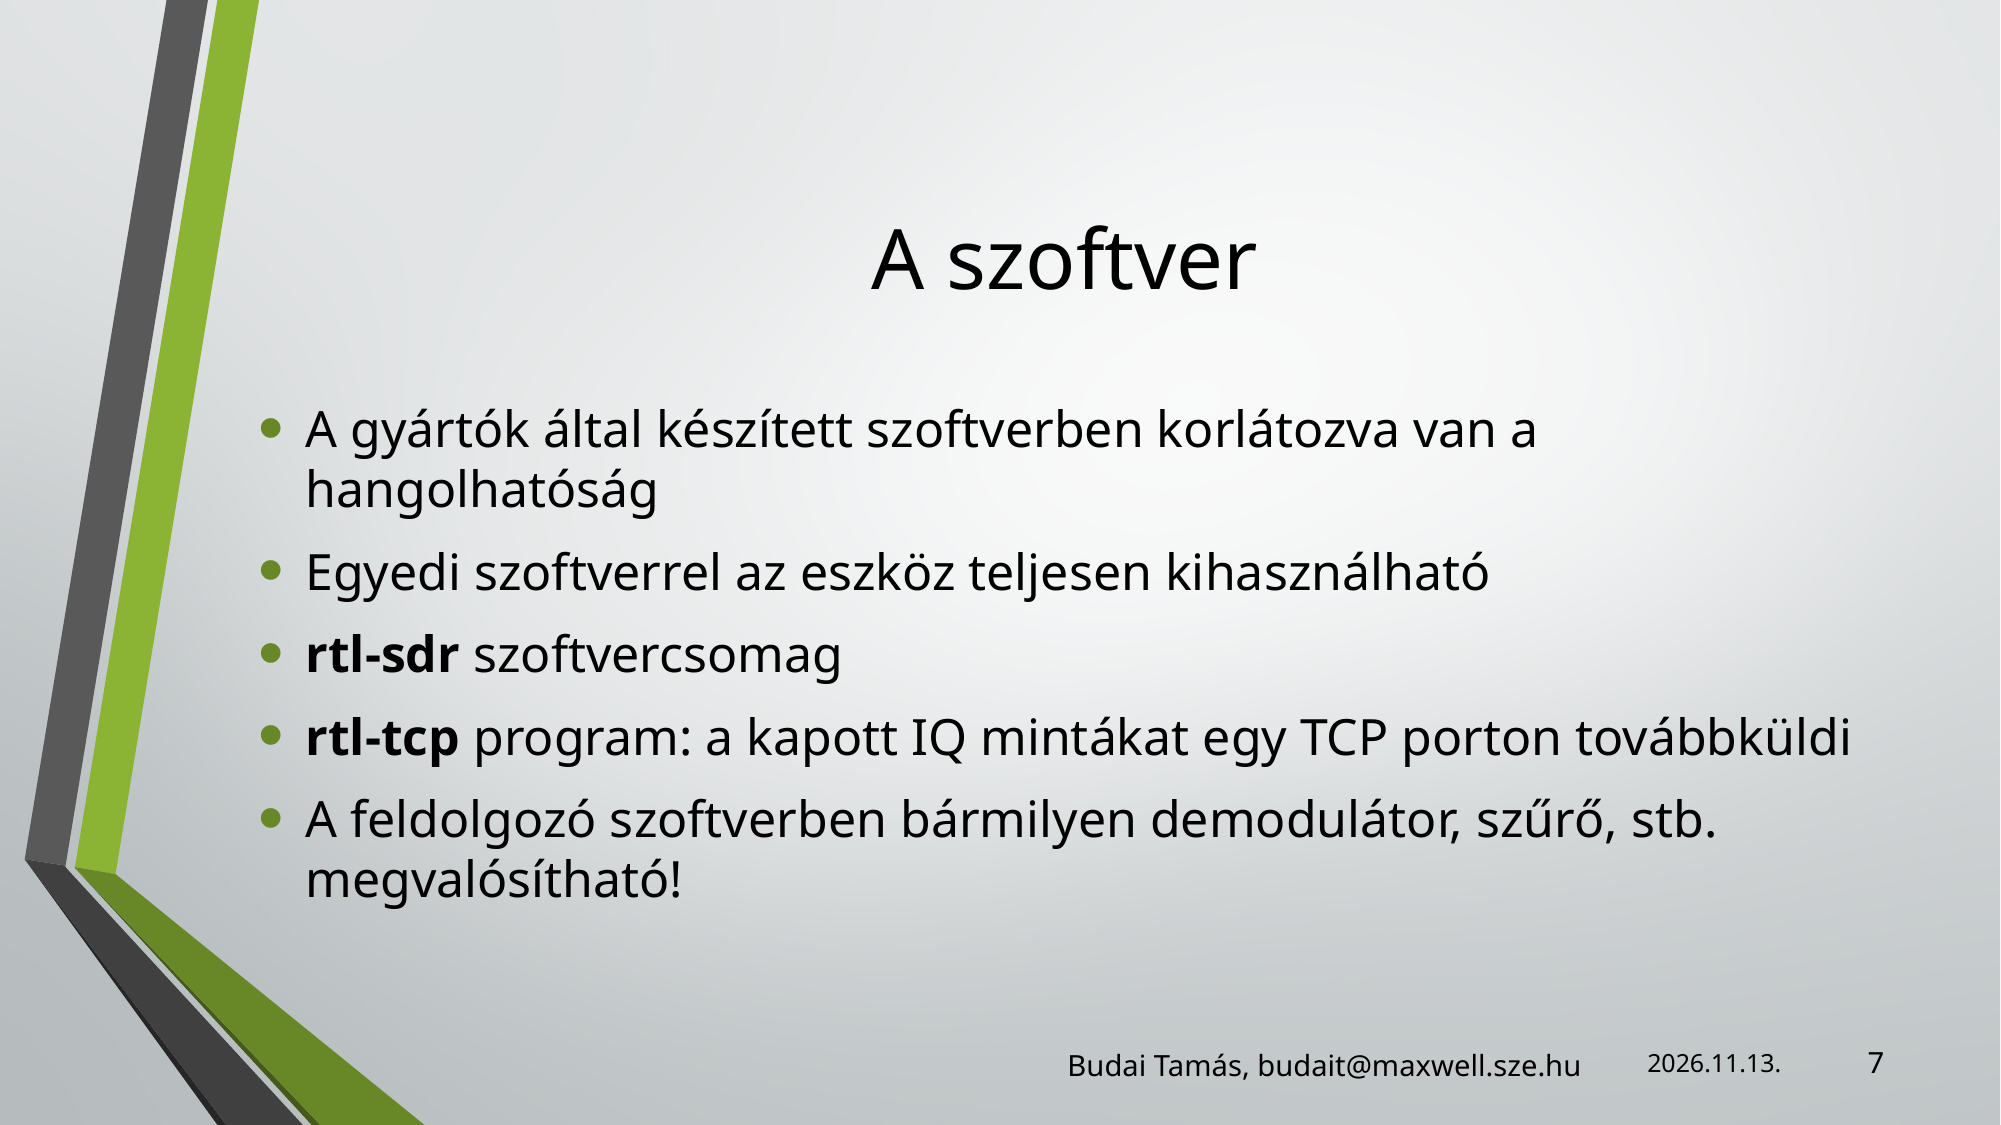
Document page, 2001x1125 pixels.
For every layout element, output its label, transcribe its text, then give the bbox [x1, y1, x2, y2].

list A gyártók által készített szoftverben korlátozva van a hangolhatóság Egyedi szoftverrel az eszköz teljesen kihasználható rtl-sdr szoftvercsomag rtl-tcp program: a kapott IQ mintákat egy TCP porton továbbküldi A feldolgozó szoftverben bármilyen demodulátor, szűrő, stb. megvalósítható! [243, 437, 1887, 950]
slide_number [1609, 1034, 1797, 1095]
title A szoftver [243, 112, 1887, 400]
footer Budai Tamás, budait@maxwell.sze.hu [434, 1040, 1597, 1100]
slide_number 7 [1809, 1034, 1900, 1095]
